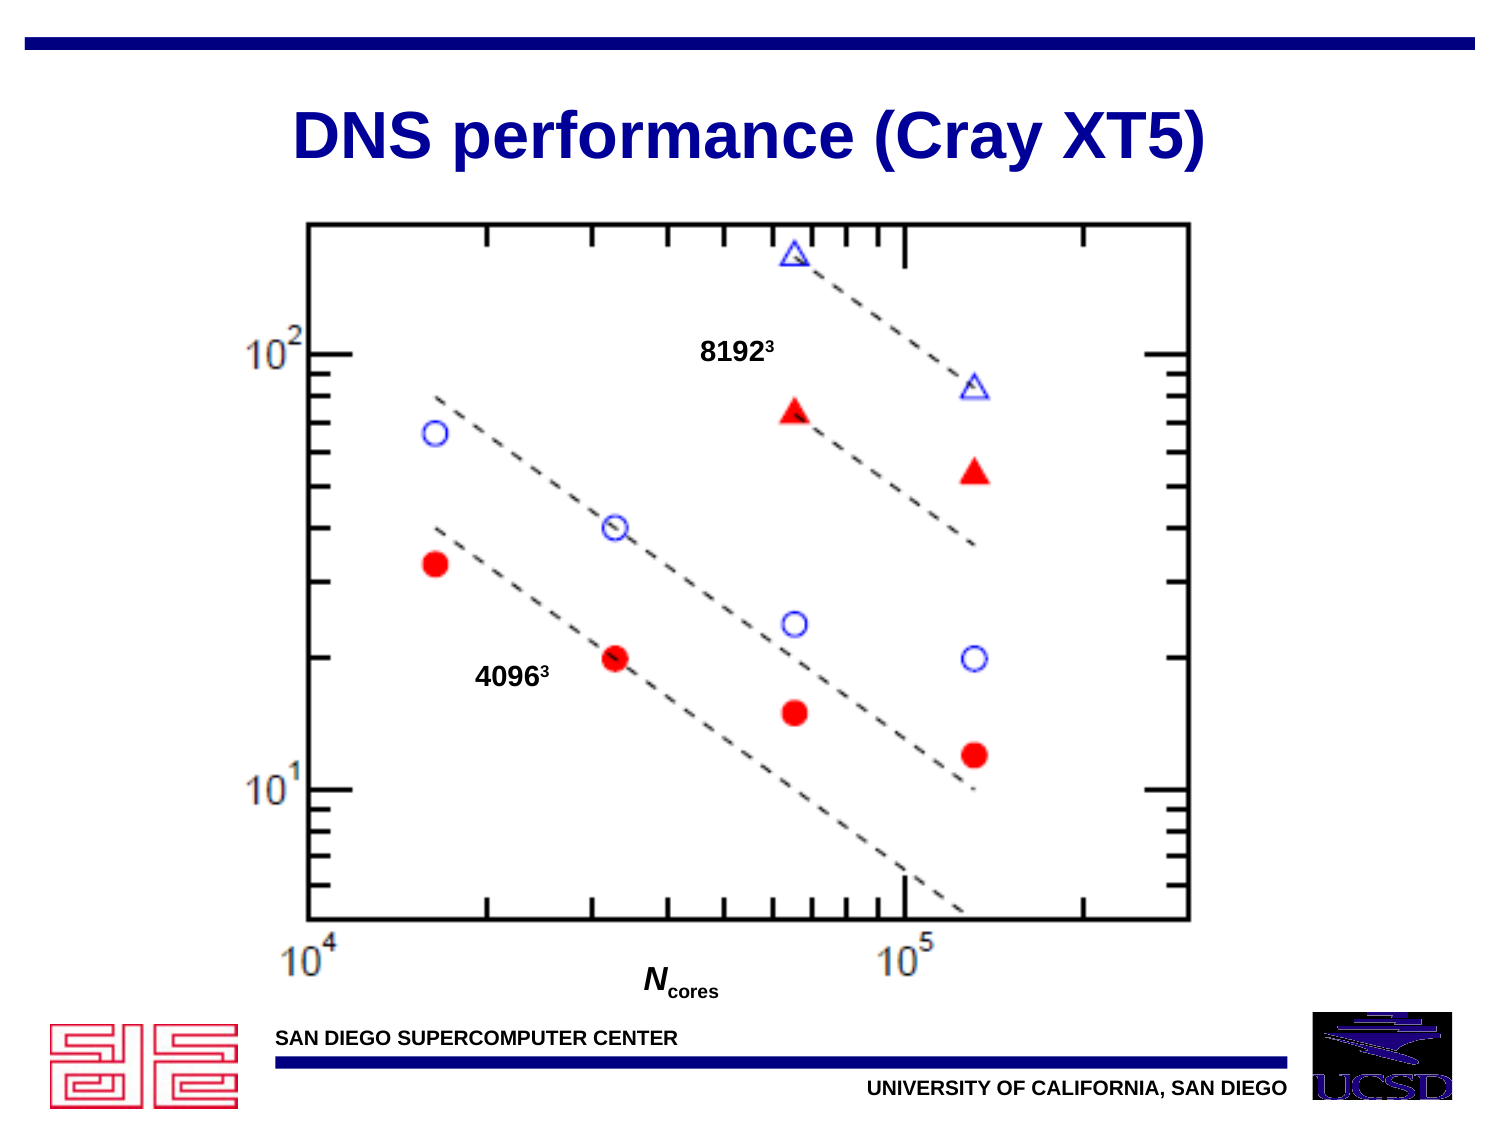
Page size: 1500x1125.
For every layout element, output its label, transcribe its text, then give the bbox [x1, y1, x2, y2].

picture [50, 1024, 238, 1109]
title DNS performance (Cray XT5) [24, 49, 1476, 222]
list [187, 174, 1221, 1023]
